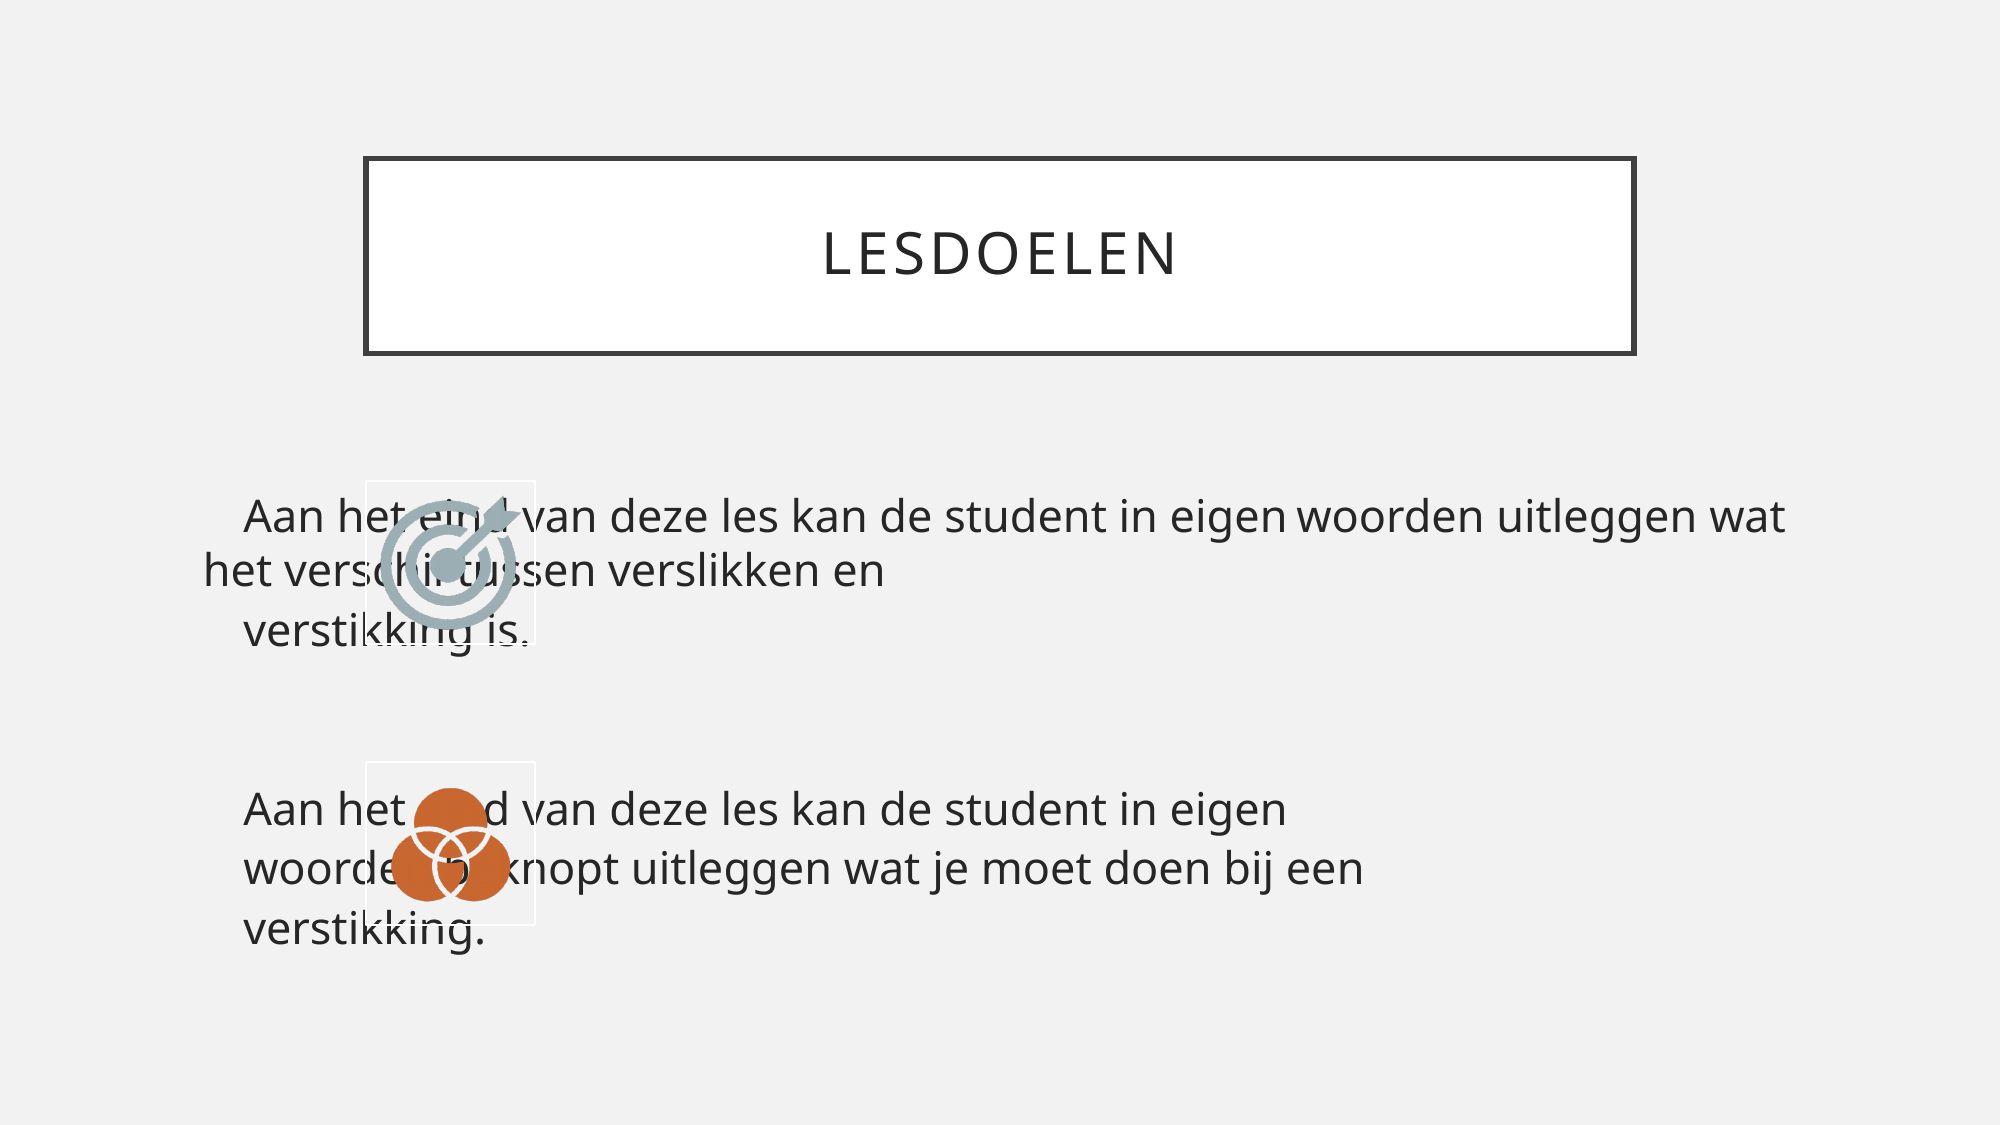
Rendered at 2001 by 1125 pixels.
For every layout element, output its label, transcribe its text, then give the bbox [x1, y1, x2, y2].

text_box [365, 480, 536, 645]
title Lesdoelen [363, 156, 1637, 356]
list Aan het eind van deze les kan de student in eigen woorden uitleggen wat het verschil tussen verslikken en verstikking is. Aan het eind van deze les kan de student in eigen woorden beknopt uitleggen wat je moet doen bij een verstikking. [187, 432, 1815, 1093]
text_box [365, 761, 536, 926]
